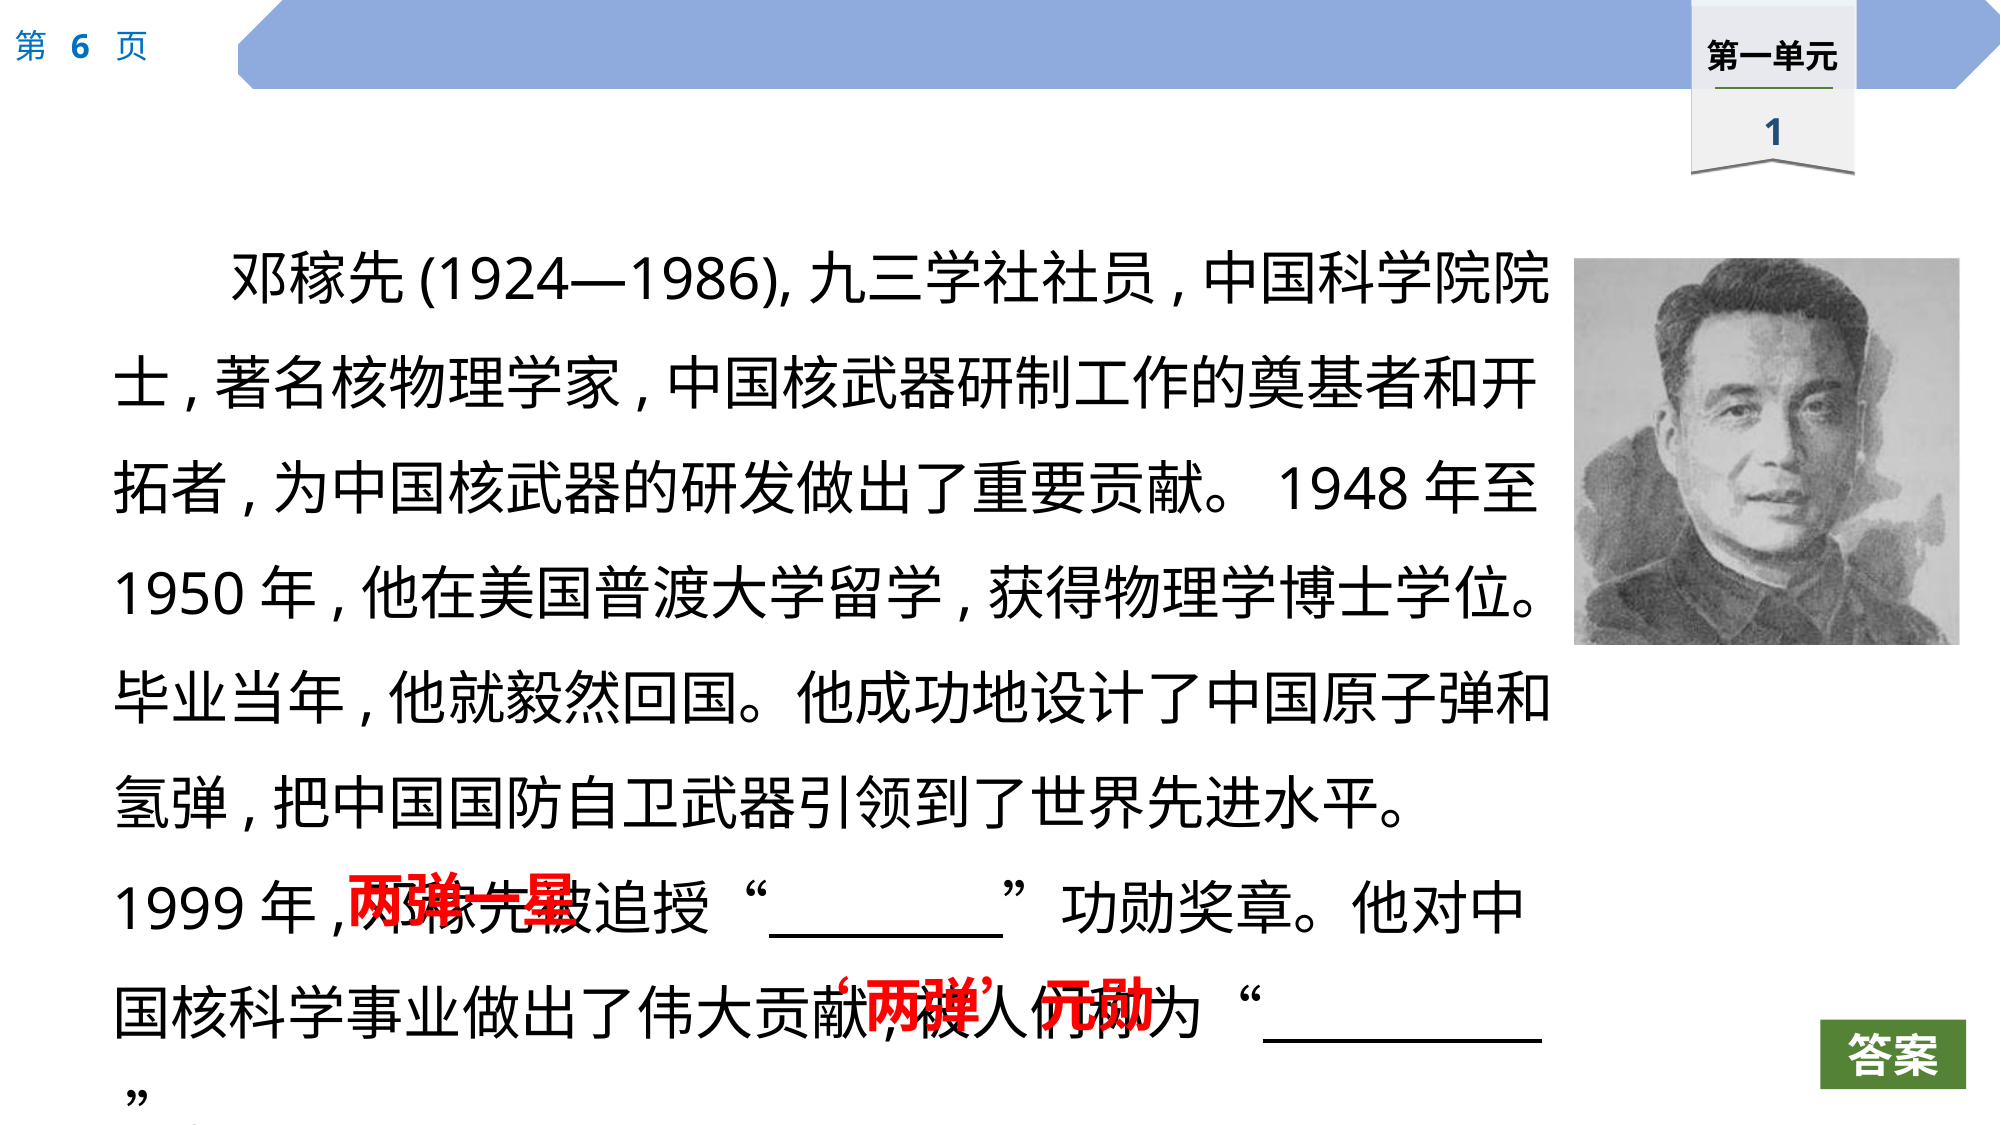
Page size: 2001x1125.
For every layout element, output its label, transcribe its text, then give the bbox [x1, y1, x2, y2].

picture [1574, 257, 1961, 645]
list 邓稼先(1924—1986),九三学社社员,中国科学院院士,著名核物理学家,中国核武器研制工作的奠基者和开拓者,为中国核武器的研发做出了重要贡献。1948年至1950年,他在美国普渡大学留学,获得物理学博士学位。毕业当年,他就毅然回国。他成功地设计了中国原子弹和氢弹,把中国国防自卫武器引领到了世界先进水平。 1999年,邓稼先被追授“ ”功勋奖章。他对中国核科学事业做出了伟大贡献,被人们称为“ ”。 [97, 199, 1598, 504]
list 两弹一星 [332, 820, 625, 961]
text_box 答案 [1820, 1019, 1967, 1090]
text_box ‘两弹’元勋 [777, 925, 1200, 1067]
